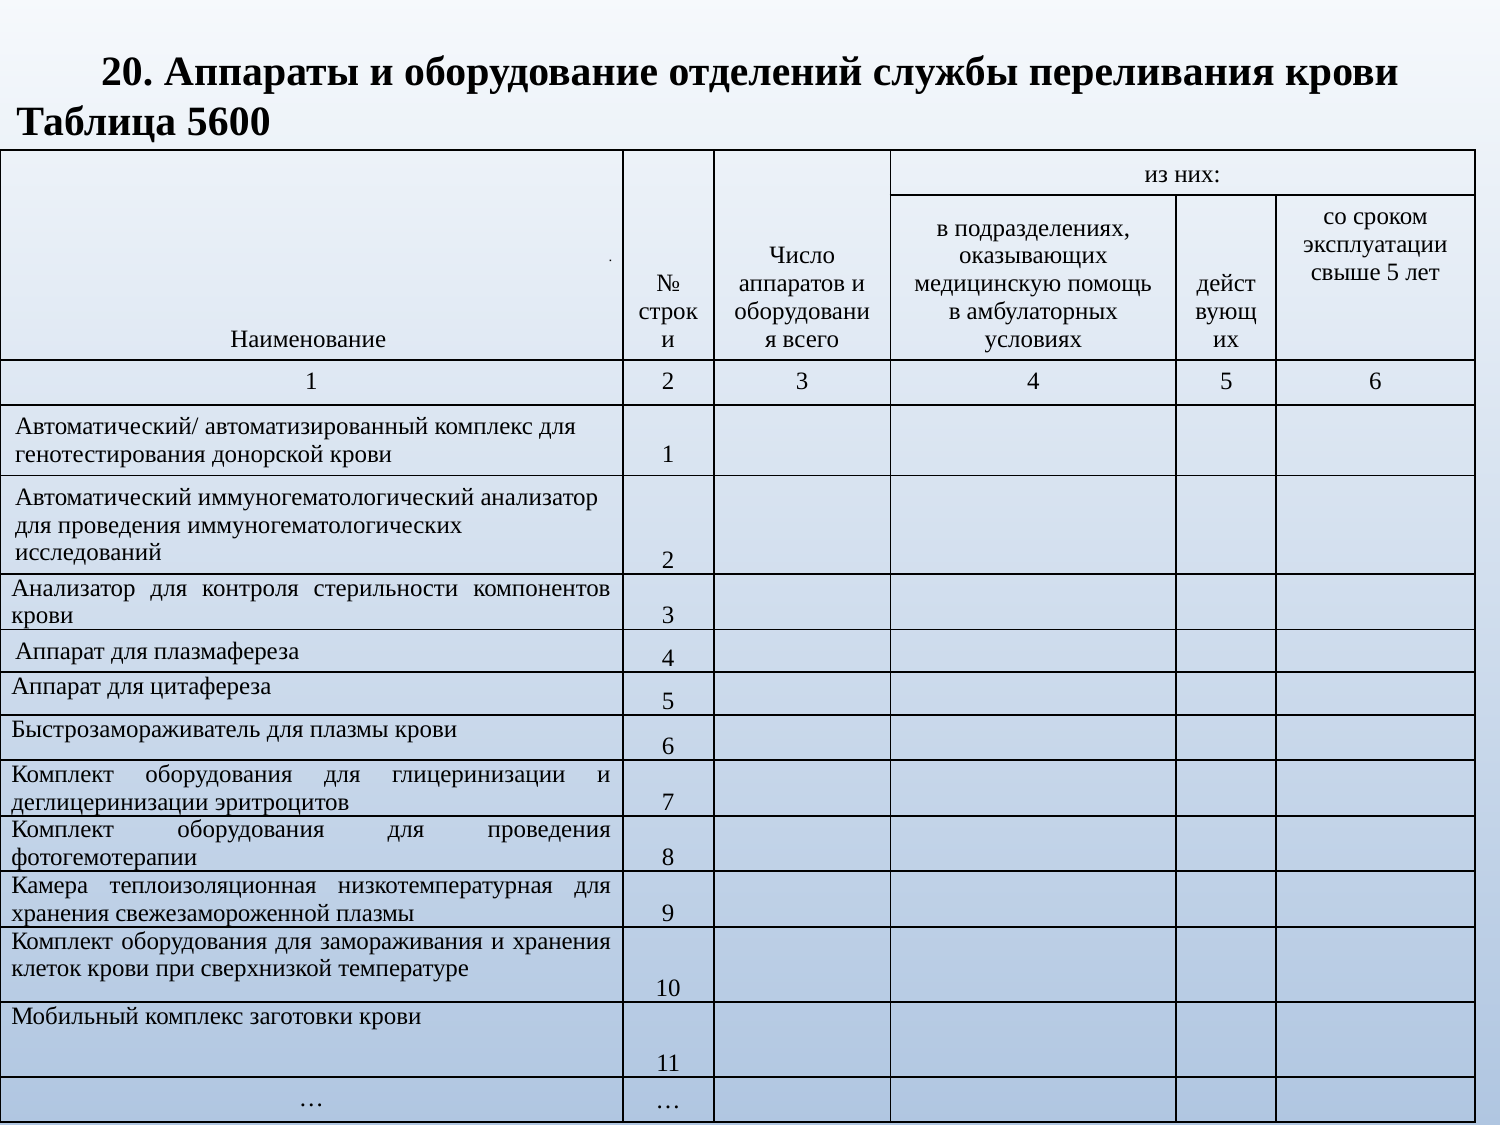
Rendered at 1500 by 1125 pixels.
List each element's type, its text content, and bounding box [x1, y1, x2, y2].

table_cell [1277, 673, 1474, 714]
table_cell [1177, 817, 1275, 870]
table_cell 2 [624, 476, 713, 573]
table_cell [715, 673, 890, 714]
table_cell [891, 476, 1175, 573]
table_cell [1177, 476, 1275, 573]
table_cell Автоматический/ автоматизированный комплекс для генотестирования донорской крови [1, 406, 622, 475]
table_cell Автоматический иммуногематологический анализатор для проведения иммуногематологических исследований [1, 476, 622, 573]
table_cell [891, 872, 1175, 926]
table_cell [1277, 1003, 1474, 1076]
table_cell Камера теплоизоляционная низкотемпературная для хранения свежезамороженной плазмы [1, 872, 622, 926]
table_cell [891, 817, 1175, 870]
table_cell Анализатор для контроля стерильности компонентов крови [1, 575, 622, 629]
table_cell [1177, 872, 1275, 926]
table_cell [1277, 476, 1474, 573]
table_cell 2 [624, 361, 713, 404]
table_cell [891, 1003, 1175, 1076]
table_cell [715, 928, 890, 1001]
table_cell 5 [624, 673, 713, 714]
table_cell [715, 476, 890, 573]
table_cell [1177, 673, 1275, 714]
table_cell [1277, 928, 1474, 1001]
table_cell [1177, 1003, 1275, 1076]
table_cell [1277, 630, 1474, 671]
table_cell [715, 406, 890, 475]
table_cell 3 [624, 575, 713, 629]
table_cell … [1, 1078, 622, 1121]
table_cell [1177, 716, 1275, 759]
table_cell [715, 872, 890, 926]
table_cell [1277, 1078, 1474, 1121]
table_header Число аппаратов и оборудования всего [715, 151, 890, 359]
table_cell 4 [624, 630, 713, 671]
table_cell 1 [624, 406, 713, 475]
table_cell [1277, 761, 1474, 815]
table_header Наименование [1, 151, 622, 359]
table_cell … [624, 1078, 713, 1121]
table_cell 7 [624, 761, 713, 815]
table_cell [1277, 406, 1474, 475]
table_cell [1177, 630, 1275, 671]
table_cell [715, 1078, 890, 1121]
table_cell 8 [624, 817, 713, 870]
table_cell [891, 673, 1175, 714]
table_cell Комплект оборудования для замораживания и хранения клеток крови при сверхнизкой температуре [1, 928, 622, 1001]
table_cell [1277, 716, 1474, 759]
table_cell [891, 928, 1175, 1001]
table_header № строки [624, 151, 713, 359]
table_cell 1 [1, 361, 622, 404]
table_cell [715, 716, 890, 759]
table_cell [1177, 406, 1275, 475]
table_cell [891, 716, 1175, 759]
title Таблица 5600 [0, 87, 288, 149]
table_cell [715, 575, 890, 629]
table_cell Быстрозамораживатель для плазмы крови [1, 716, 622, 759]
table_cell [715, 1003, 890, 1076]
text_box 20. Аппараты и оборудование отделений службы переливания крови [37, 24, 1463, 113]
table_cell 6 [1277, 361, 1474, 404]
table_cell со сроком эксплуатации свыше 5 лет [1277, 196, 1474, 359]
table_cell Комплект оборудования для глицеринизации и деглицеринизации эритроцитов [1, 761, 622, 815]
table_cell Мобильный комплекс заготовки крови [1, 1003, 622, 1076]
table_cell [715, 817, 890, 870]
table_cell [1177, 761, 1275, 815]
table_cell в подразделениях, оказывающих медицинскую помощь в амбулаторных условиях [891, 196, 1175, 359]
table_cell [891, 406, 1175, 475]
table_cell 3 [715, 361, 890, 404]
table_cell 10 [624, 928, 713, 1001]
table_cell 6 [624, 716, 713, 759]
table_cell действующих [1177, 196, 1275, 359]
table_cell [891, 630, 1175, 671]
table_cell [715, 630, 890, 671]
table_cell Аппарат для плазмафереза [1, 630, 622, 671]
table_cell [891, 761, 1175, 815]
table_cell Комплект оборудования для проведения фотогемотерапии [1, 817, 622, 870]
table_cell [1177, 575, 1275, 629]
table_cell 4 [891, 361, 1175, 404]
table_cell 11 [624, 1003, 713, 1076]
table_cell [1277, 872, 1474, 926]
table_cell [1277, 817, 1474, 870]
table_cell [1177, 1078, 1275, 1121]
table_cell [1177, 928, 1275, 1001]
table_cell Аппарат для цитафереза [1, 673, 622, 714]
table_cell [1277, 575, 1474, 629]
table_cell 9 [624, 872, 713, 926]
table_cell [891, 1078, 1175, 1121]
table_header из них: [891, 151, 1474, 194]
table_cell 5 [1177, 361, 1275, 404]
table_cell [715, 761, 890, 815]
table_cell [891, 575, 1175, 629]
